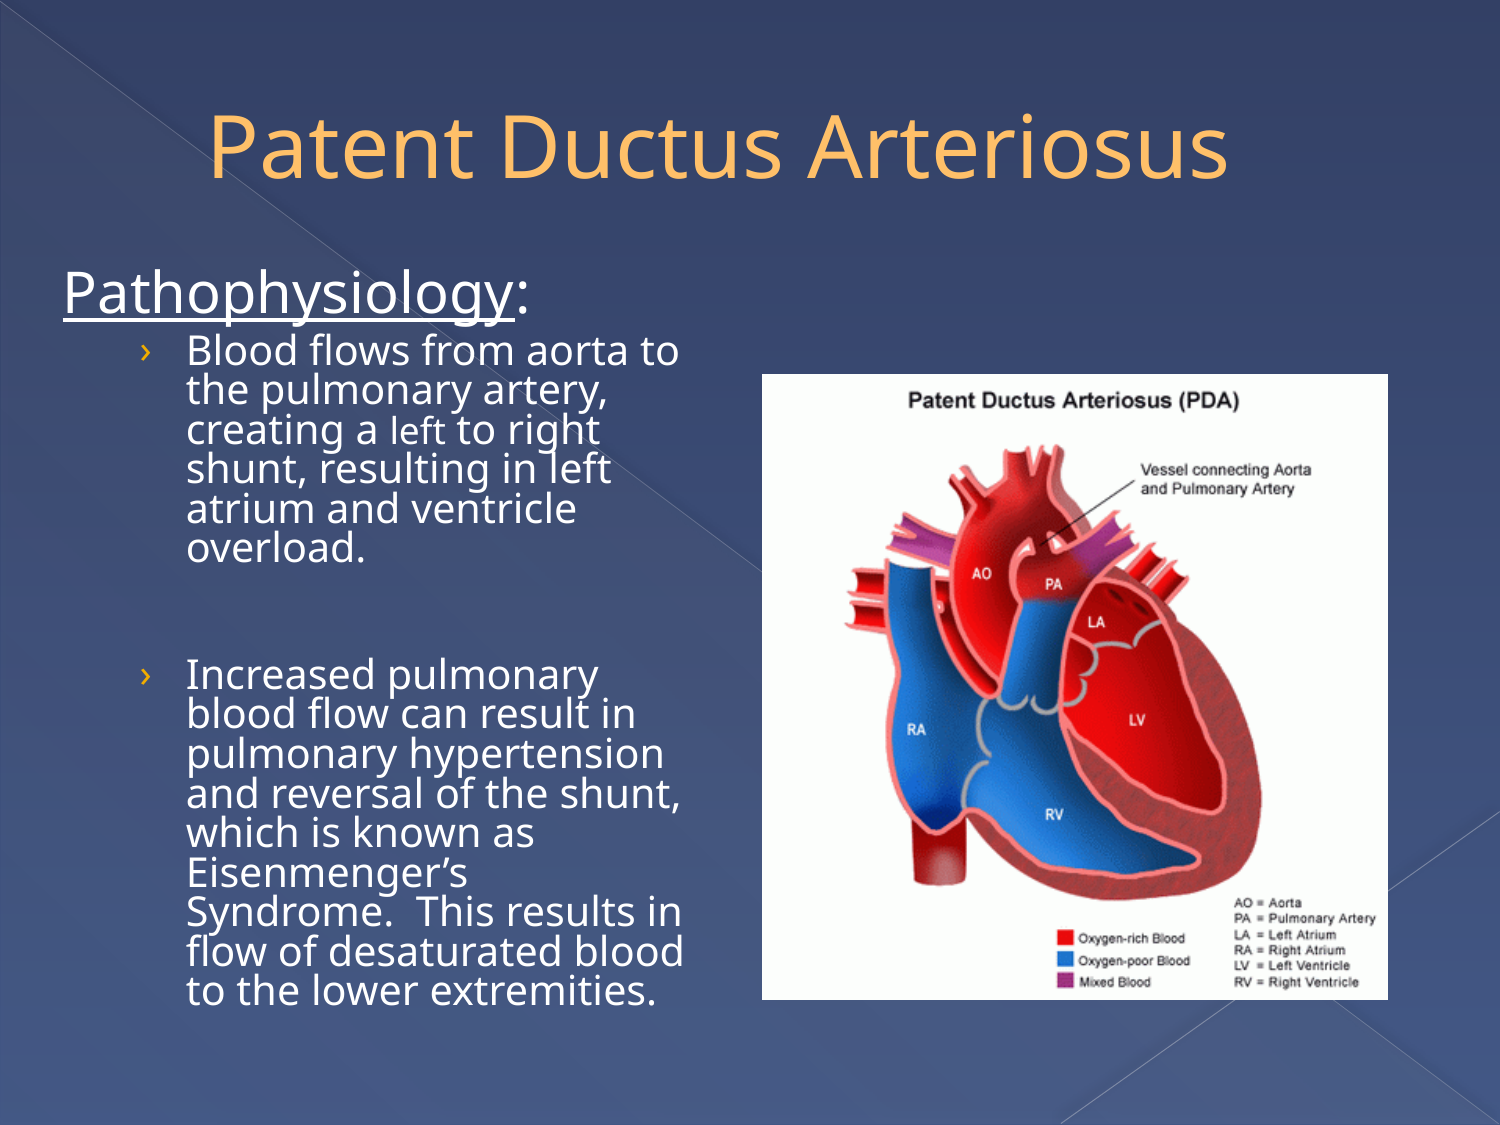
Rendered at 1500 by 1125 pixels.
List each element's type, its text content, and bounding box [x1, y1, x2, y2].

list Pathophysiology: Blood flows from aorta to the pulmonary artery, creating a left to right shunt, resulting in left atrium and ventricle overload. Increased pulmonary blood flow can result in pulmonary hypertension and reversal of the shunt, which is known as Eisenmenger’s Syndrome. This results in flow of desaturated blood to the lower extremities. [37, 262, 700, 1068]
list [762, 374, 1388, 1001]
title Patent Ductus Arteriosus [112, 50, 1388, 238]
